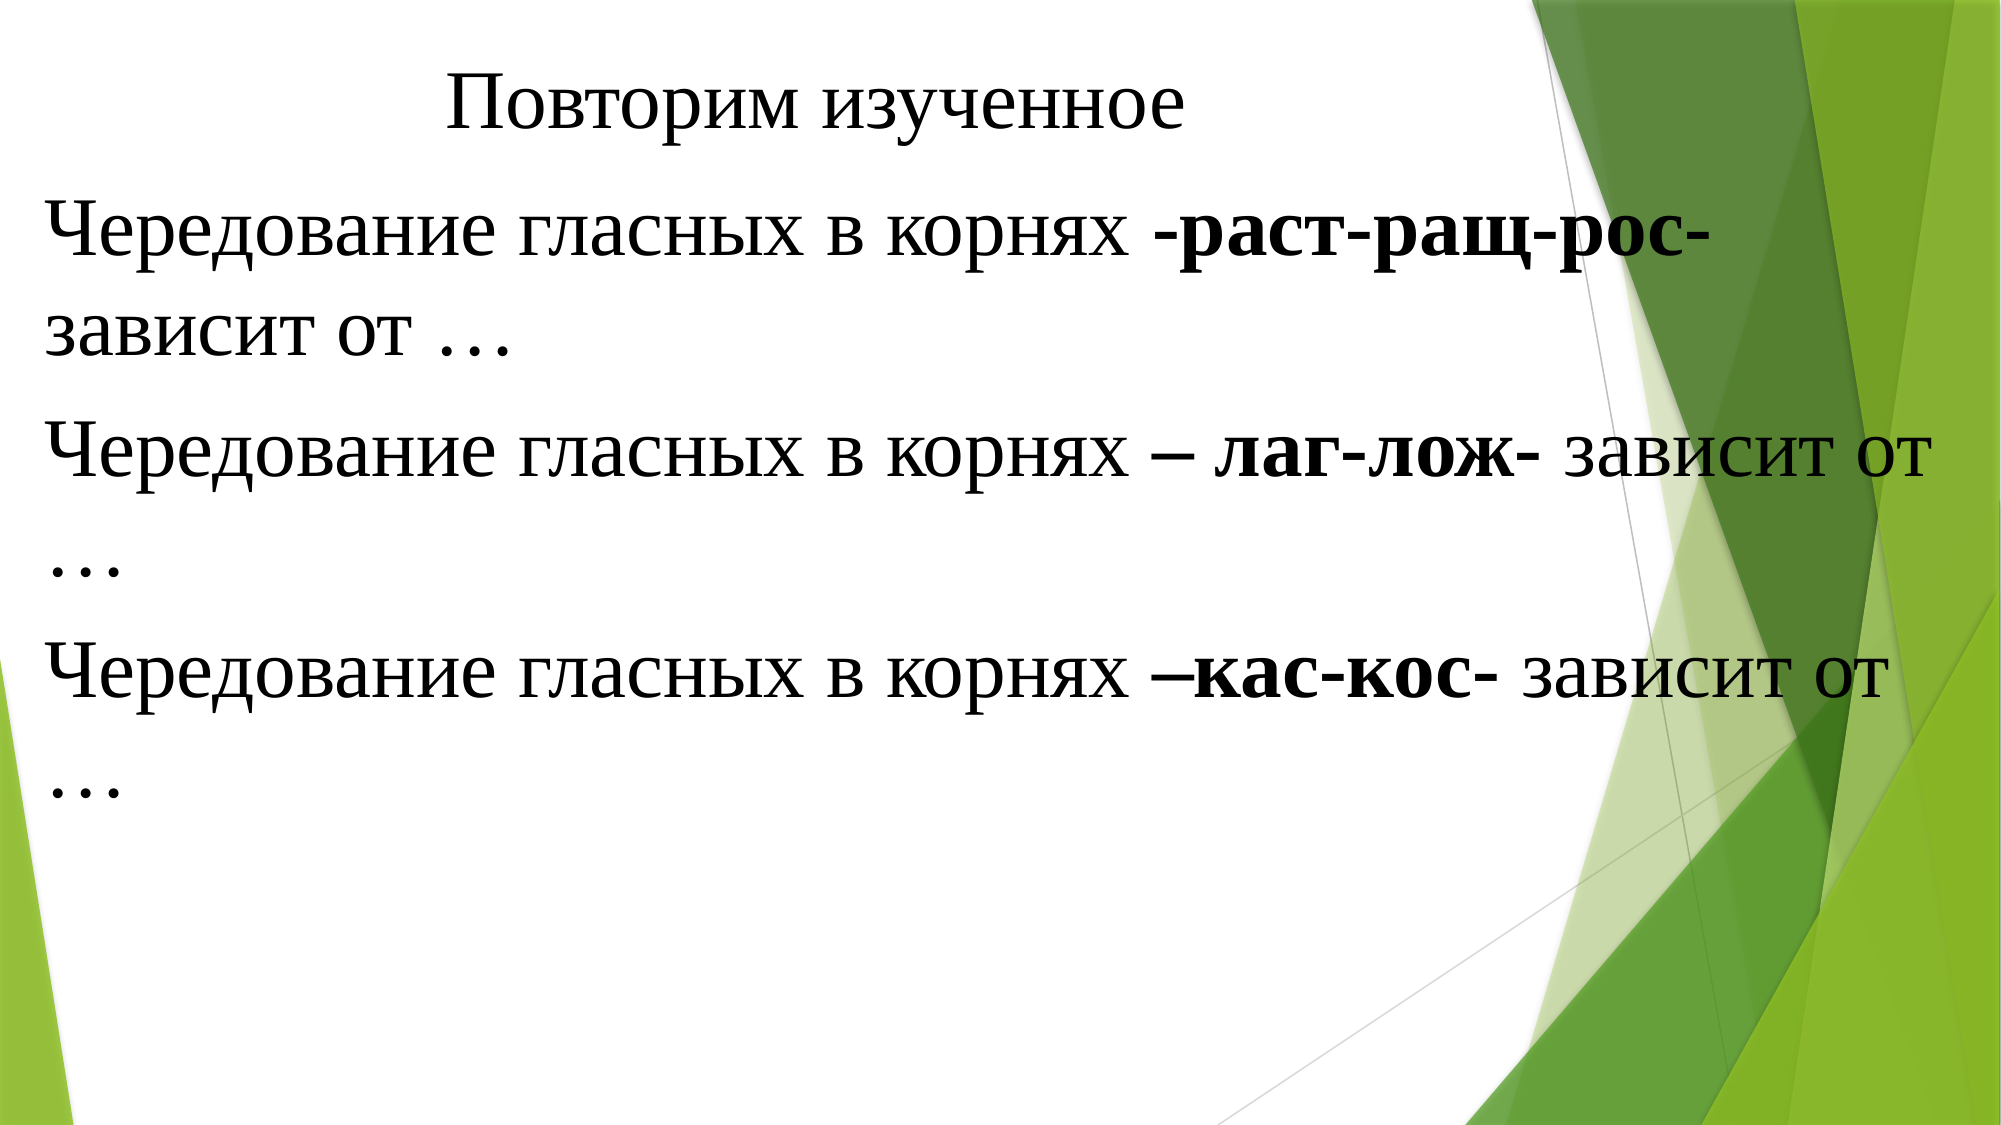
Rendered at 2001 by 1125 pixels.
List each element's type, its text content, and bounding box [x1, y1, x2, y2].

title Повторим изученное [111, 37, 1522, 164]
list Чередование гласных в корнях -раст-ращ-рос- зависит от … Чередование гласных в корнях – лаг-лож- зависит от … Чередование гласных в корнях –кас-кос- зависит от … [29, 164, 1962, 1014]
